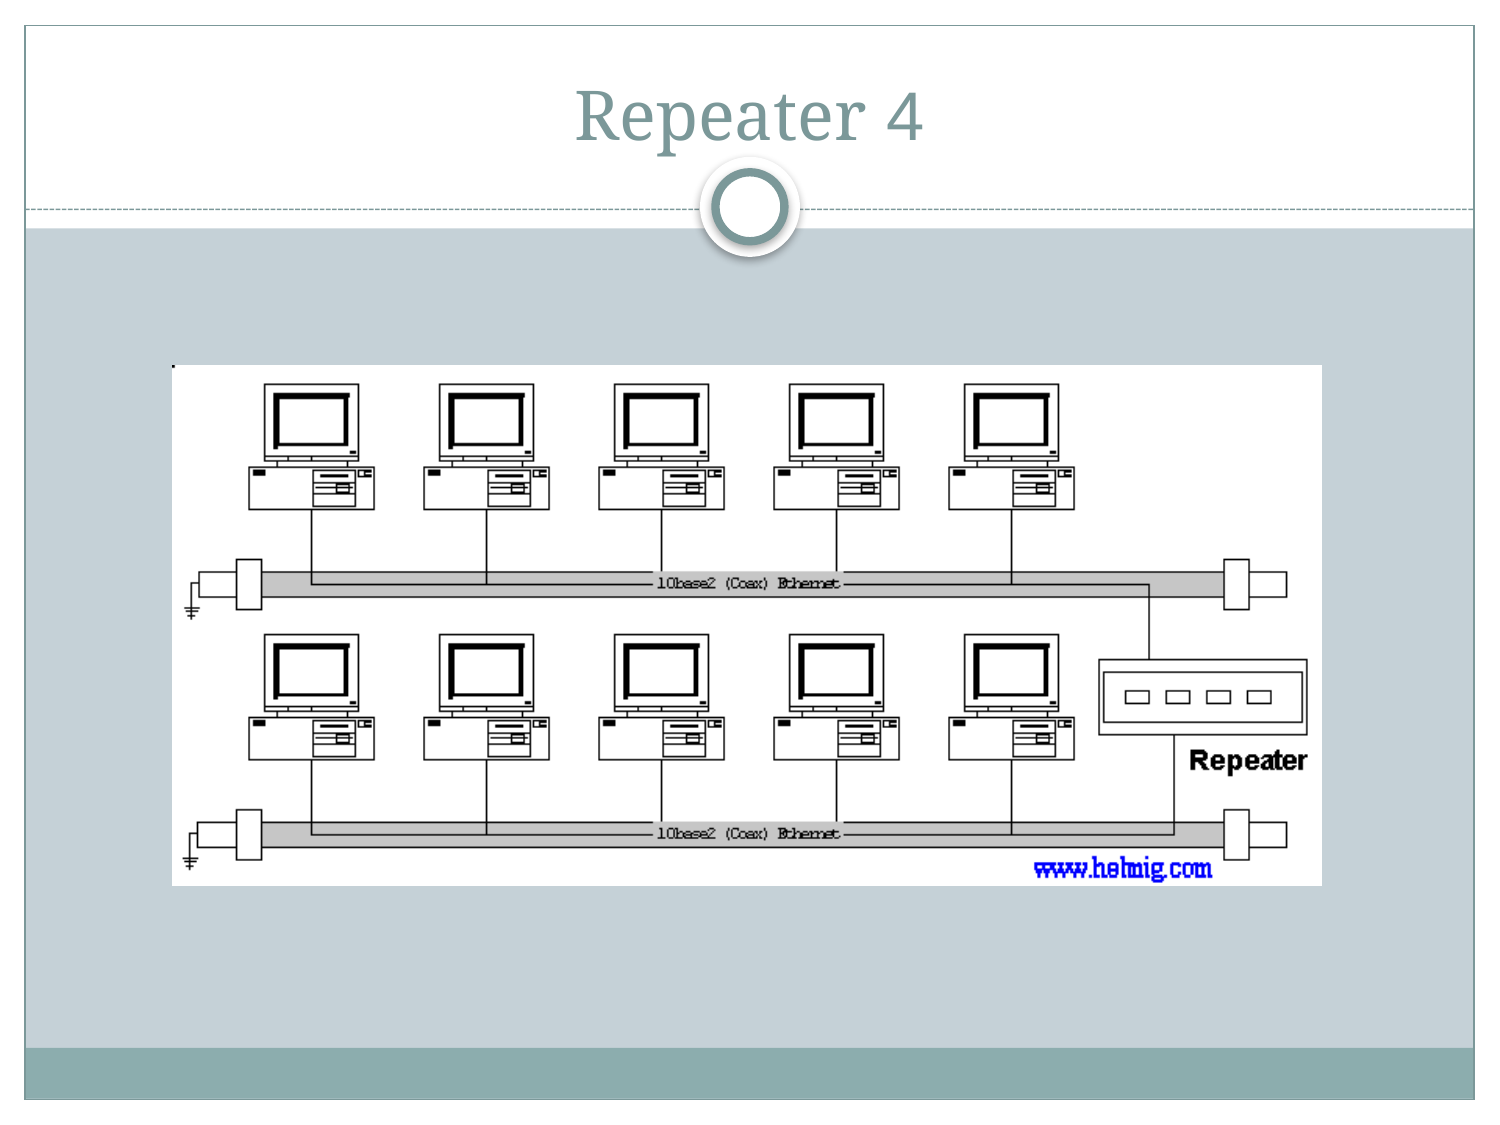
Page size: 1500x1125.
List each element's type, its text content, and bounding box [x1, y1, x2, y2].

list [171, 365, 1323, 886]
title 4 Repeater [49, 37, 1450, 162]
